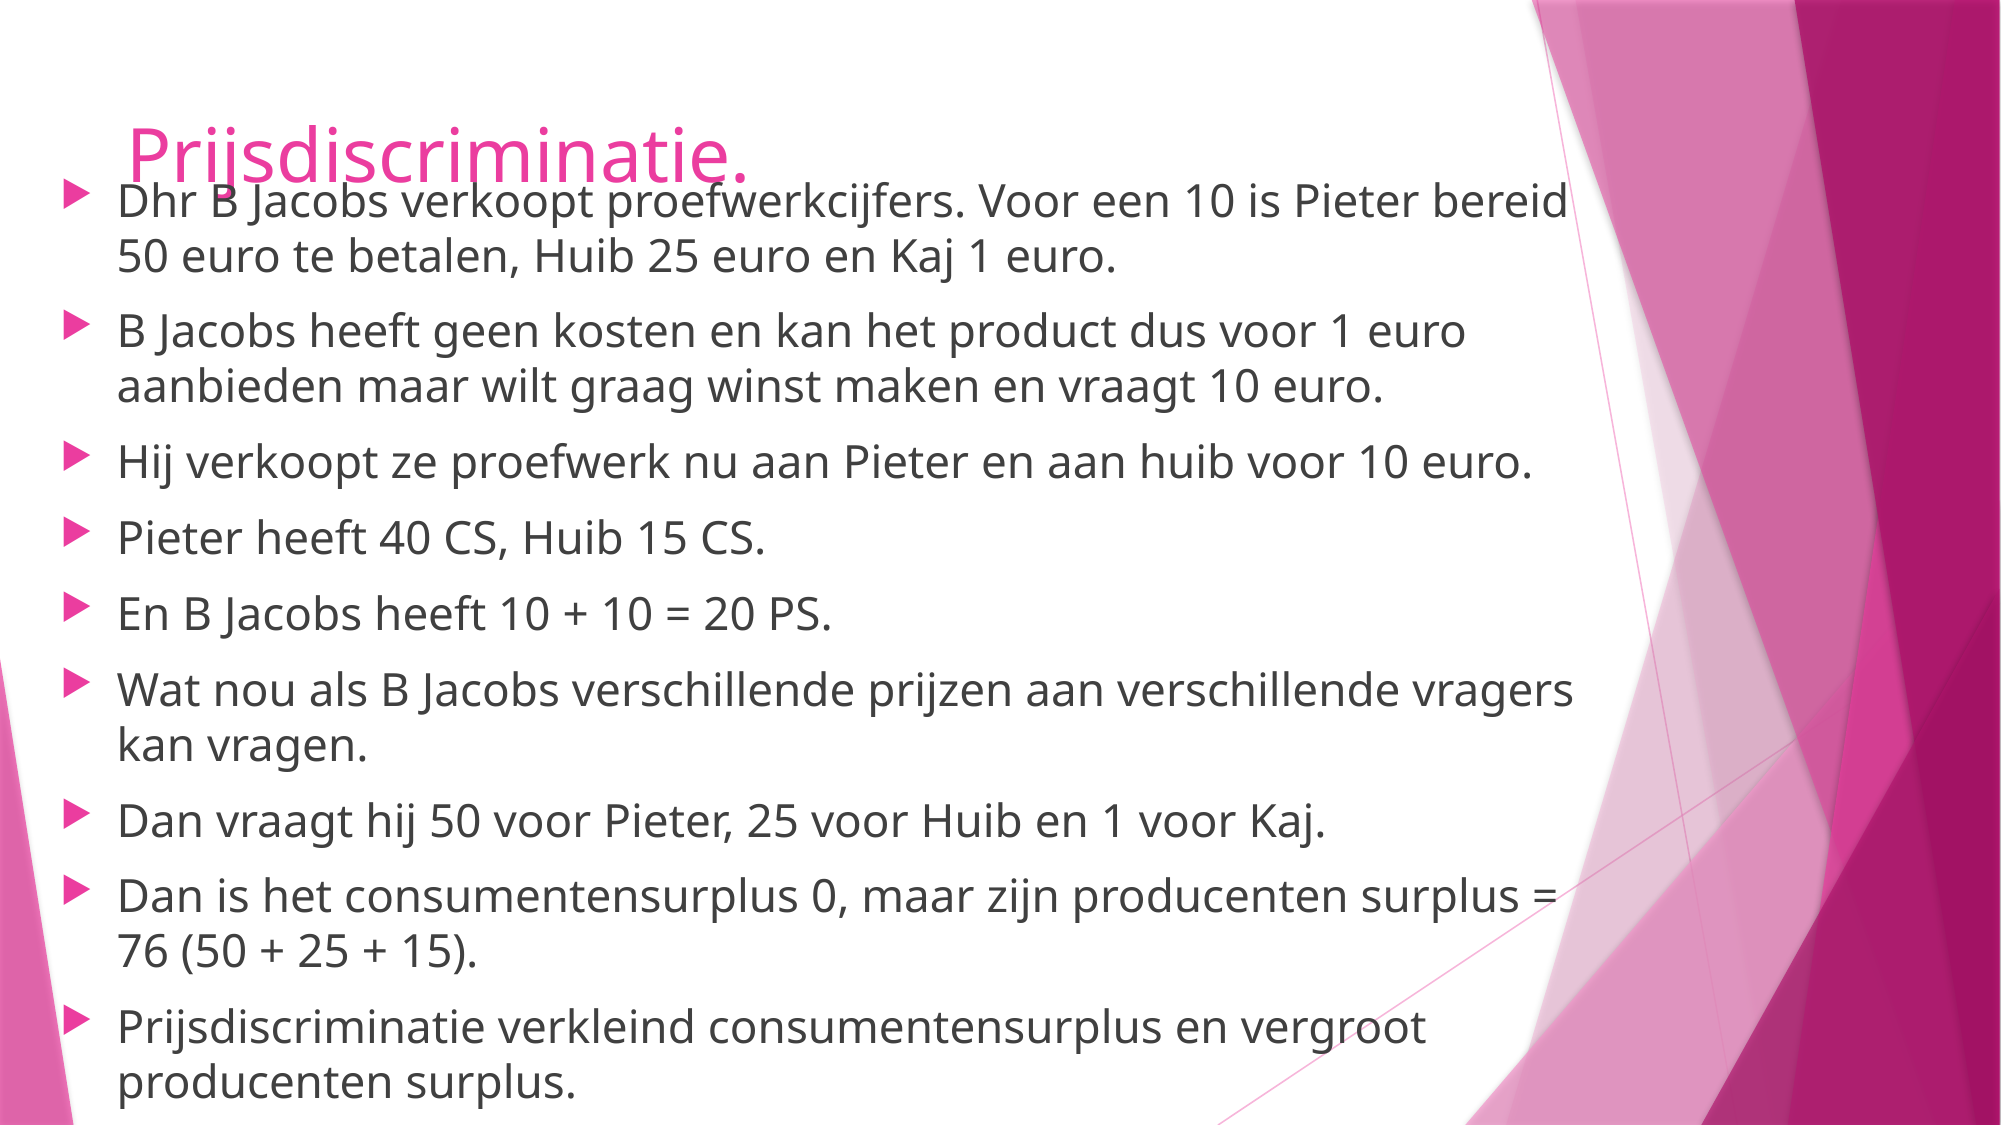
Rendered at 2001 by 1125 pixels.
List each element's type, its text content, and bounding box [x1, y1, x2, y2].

list Dhr B Jacobs verkoopt proefwerkcijfers. Voor een 10 is Pieter bereid 50 euro te betalen, Huib 25 euro en Kaj 1 euro. B Jacobs heeft geen kosten en kan het product dus voor 1 euro aanbieden maar wilt graag winst maken en vraagt 10 euro. Hij verkoopt ze proefwerk nu aan Pieter en aan huib voor 10 euro. Pieter heeft 40 CS, Huib 15 CS. En B Jacobs heeft 10 + 10 = 20 PS. Wat nou als B Jacobs verschillende prijzen aan verschillende vragers kan vragen. Dan vraagt hij 50 voor Pieter, 25 voor Huib en 1 voor Kaj. Dan is het consumentensurplus 0, maar zijn producenten surplus = 76 (50 + 25 + 15). Prijsdiscriminatie verkleind consumentensurplus en vergroot producenten surplus. [45, 163, 1639, 989]
title Prijsdiscriminatie. [111, 99, 1522, 163]
